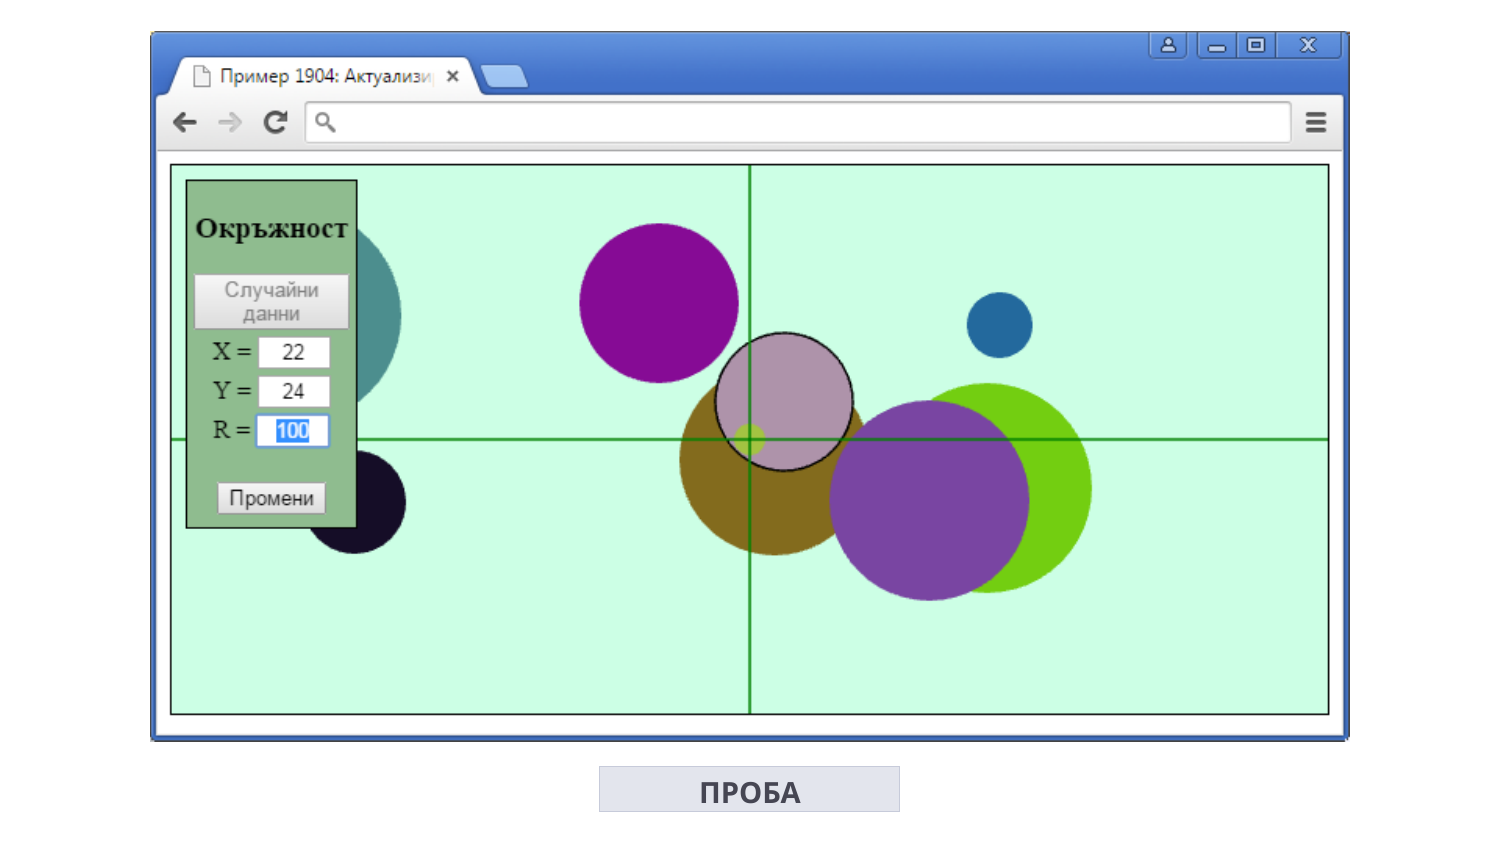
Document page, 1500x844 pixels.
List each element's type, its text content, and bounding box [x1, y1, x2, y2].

text_box ПРОБА [599, 766, 900, 812]
picture [149, 31, 1351, 742]
